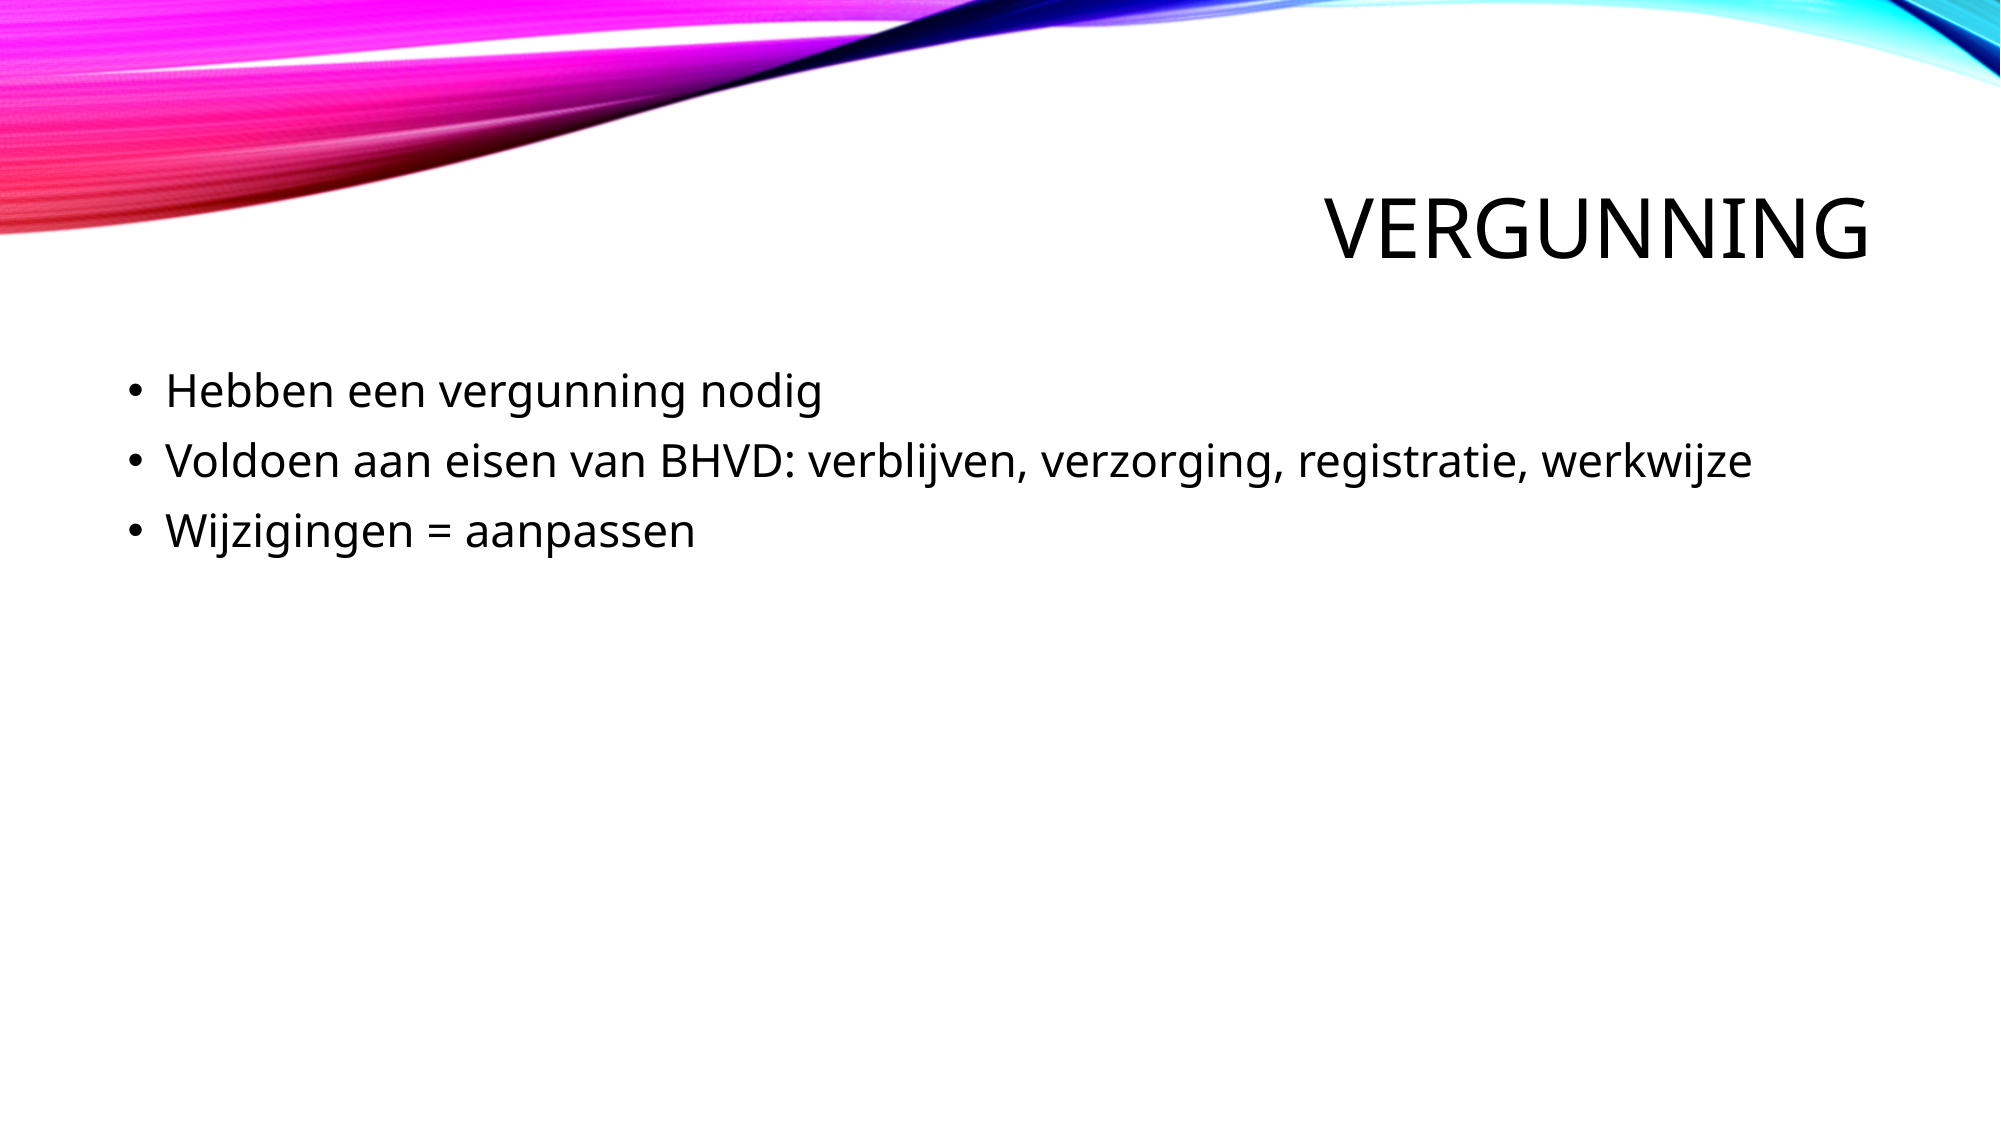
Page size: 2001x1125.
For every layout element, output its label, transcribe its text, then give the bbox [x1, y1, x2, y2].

picture [0, 0, 2000, 237]
title Vergunning [474, 125, 1888, 338]
picture [1910, 0, 2000, 45]
picture [1890, 0, 2000, 75]
list Hebben een vergunning nodig Voldoen aan eisen van BHVD: verblijven, verzorging, registratie, werkwijze Wijzigingen = aanpassen [112, 360, 1888, 1021]
